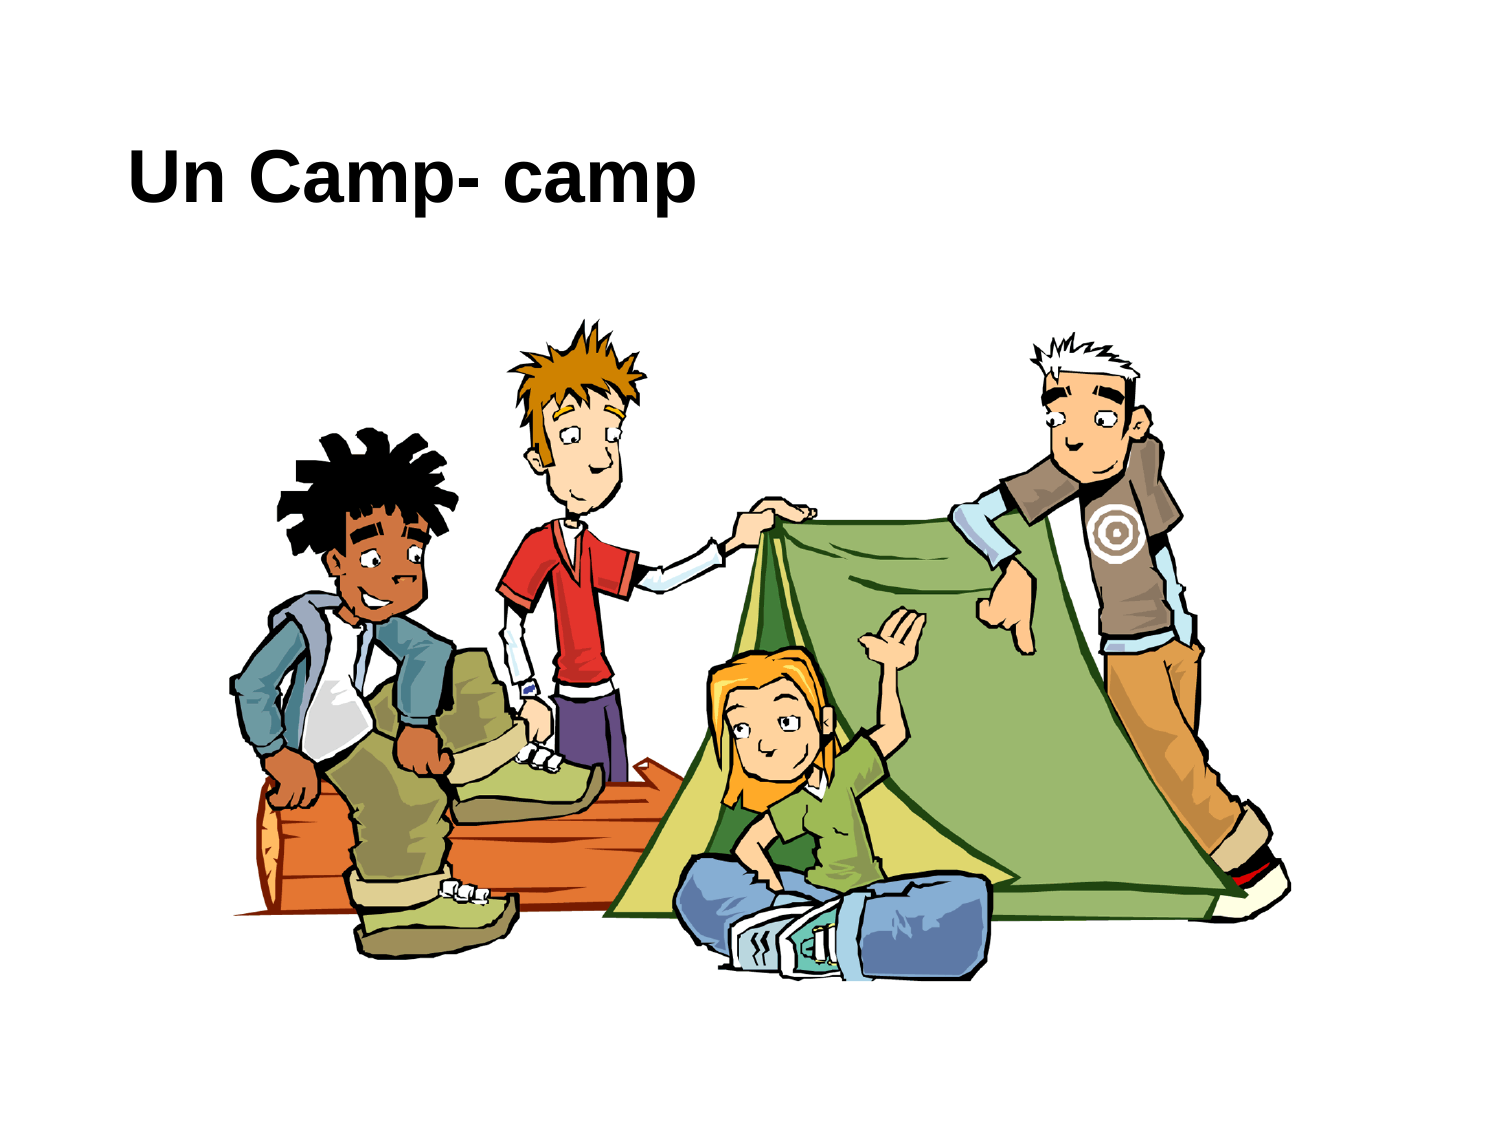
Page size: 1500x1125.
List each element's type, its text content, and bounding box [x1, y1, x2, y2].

title Un Camp- camp [75, 14, 1425, 233]
text_box [210, 317, 1309, 990]
